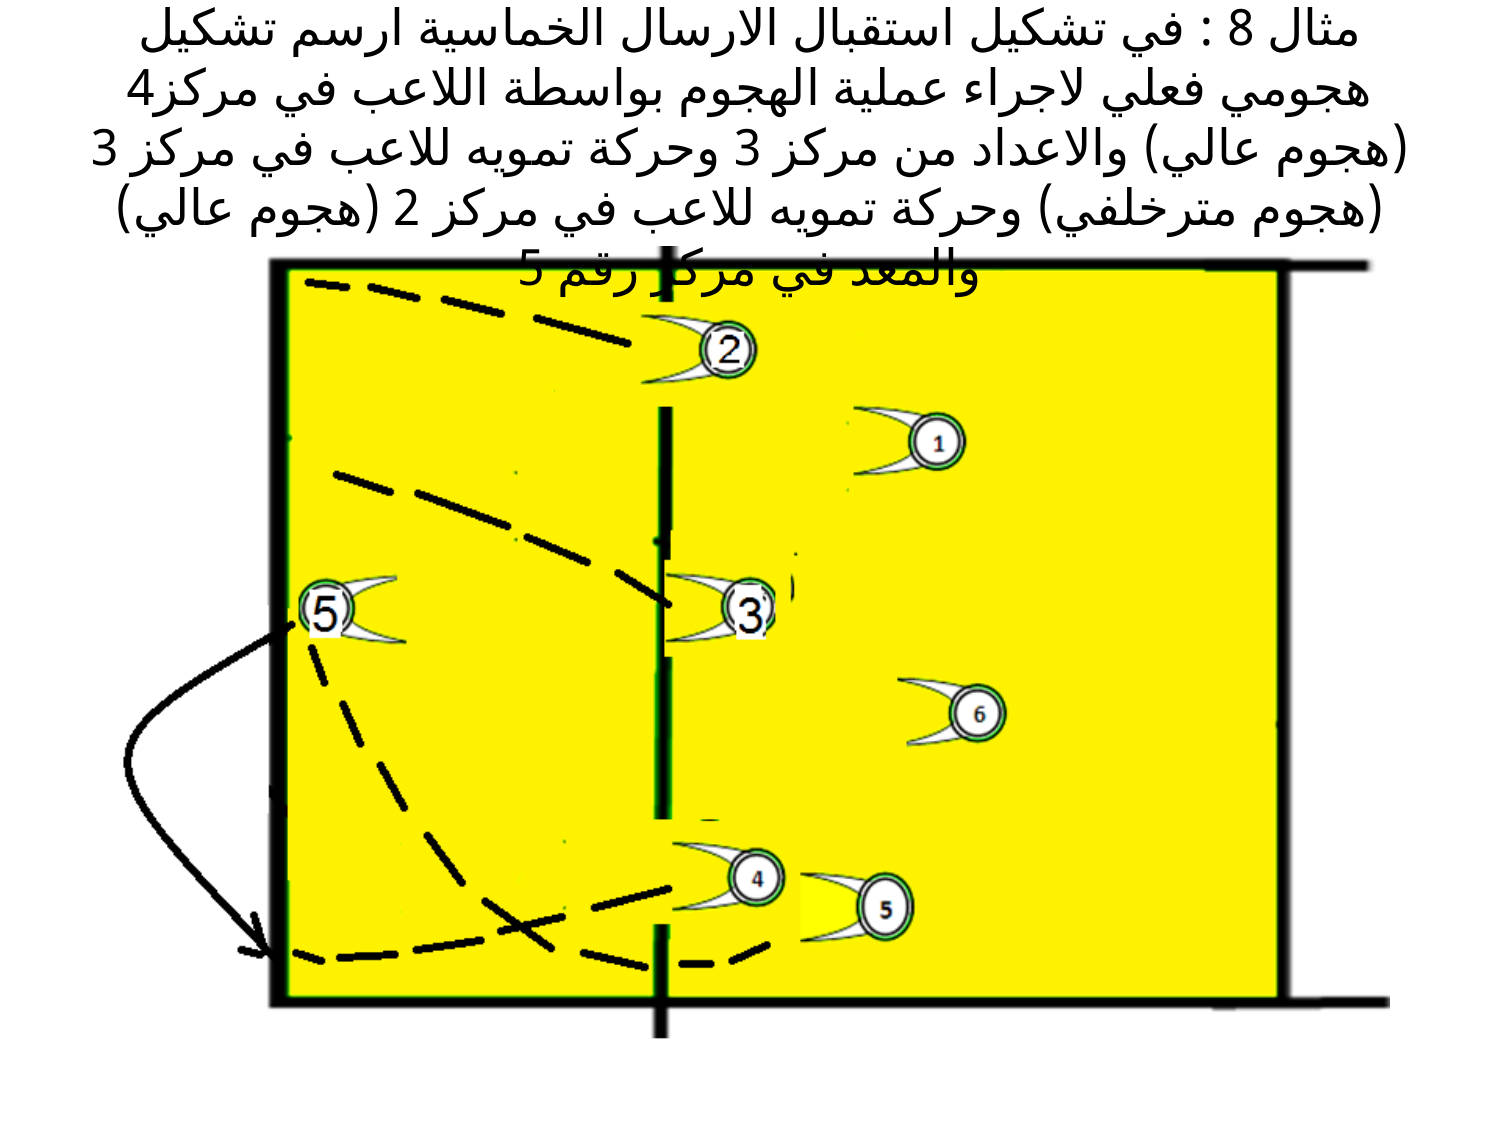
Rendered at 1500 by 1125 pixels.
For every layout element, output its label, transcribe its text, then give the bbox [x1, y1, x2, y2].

picture [105, 245, 1391, 1076]
title مثال 8 : في تشكيل استقبال الارسال الخماسية ارسم تشكيل هجومي فعلي لاجراء عملية الهجوم بواسطة اللاعب في مركز4 (هجوم عالي) والاعداد من مركز 3 وحركة تمويه للاعب في مركز 3 (هجوم مترخلفي) وحركة تمويه للاعب في مركز 2 (هجوم عالي) والمعد في مركز رقم 5 [75, 45, 1425, 247]
